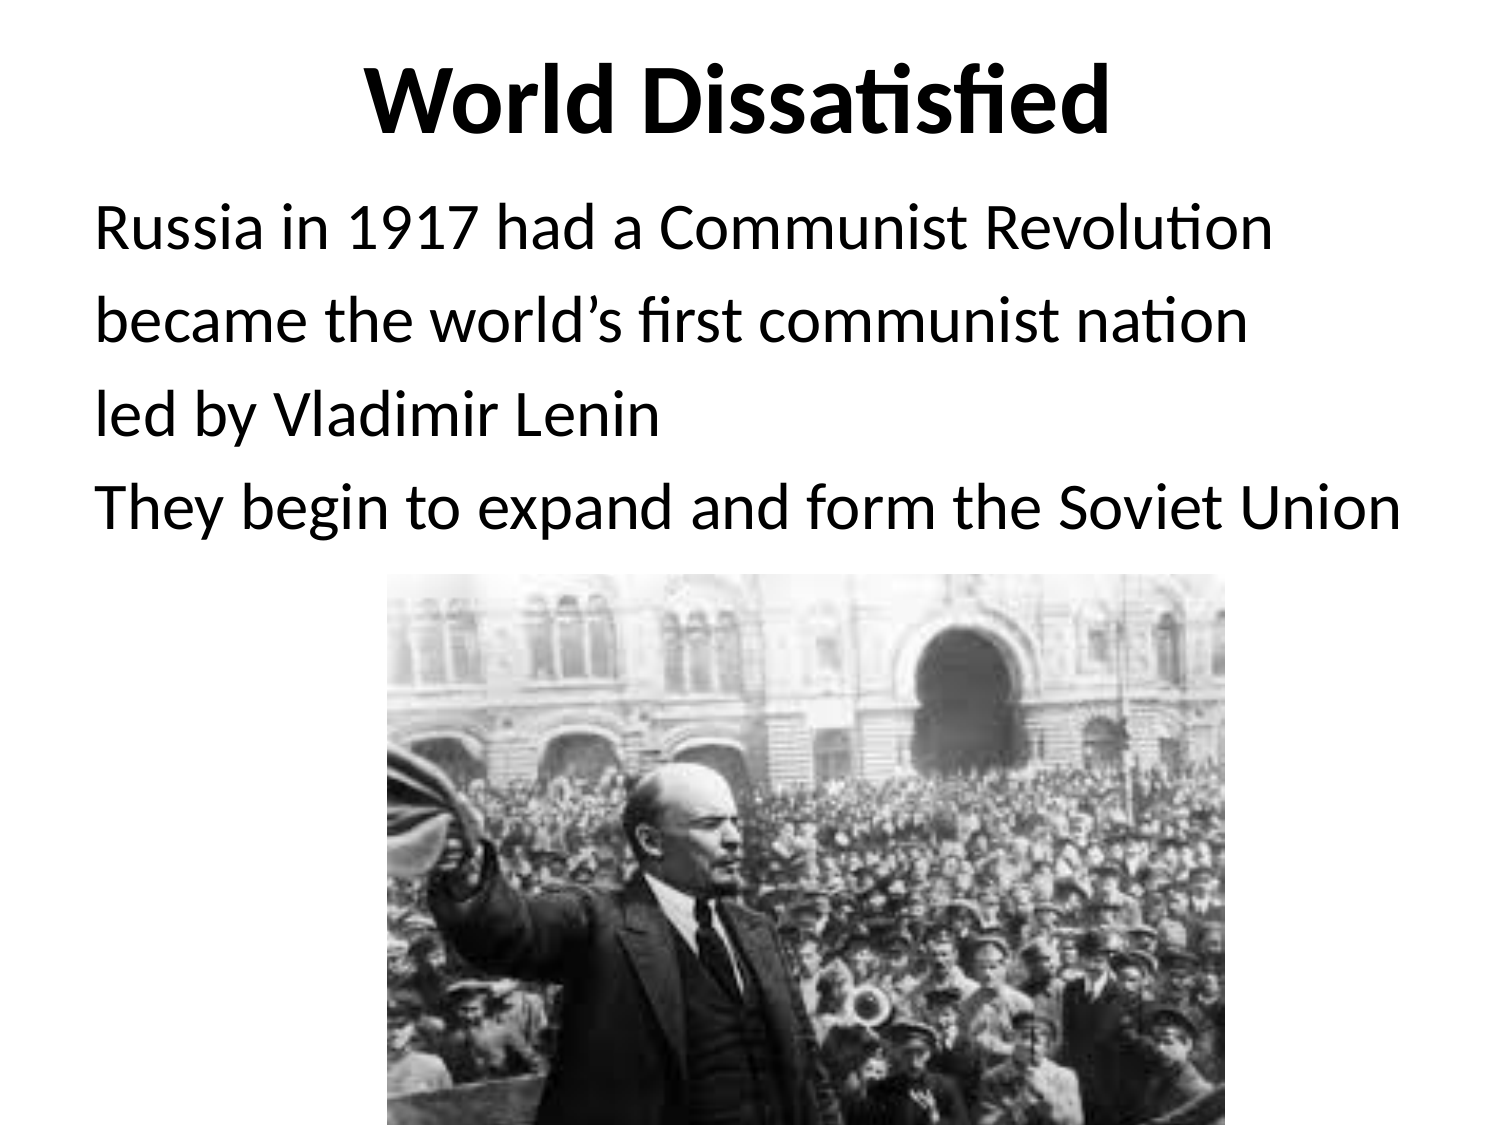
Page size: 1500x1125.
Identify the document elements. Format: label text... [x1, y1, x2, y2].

title World Dissatisfied [75, 0, 1425, 188]
picture [387, 574, 1226, 1125]
list Russia in 1917 had a Communist Revolution became the world’s first communist nation led by Vladimir Lenin They begin to expand and form the Soviet Union [79, 174, 1500, 1123]
